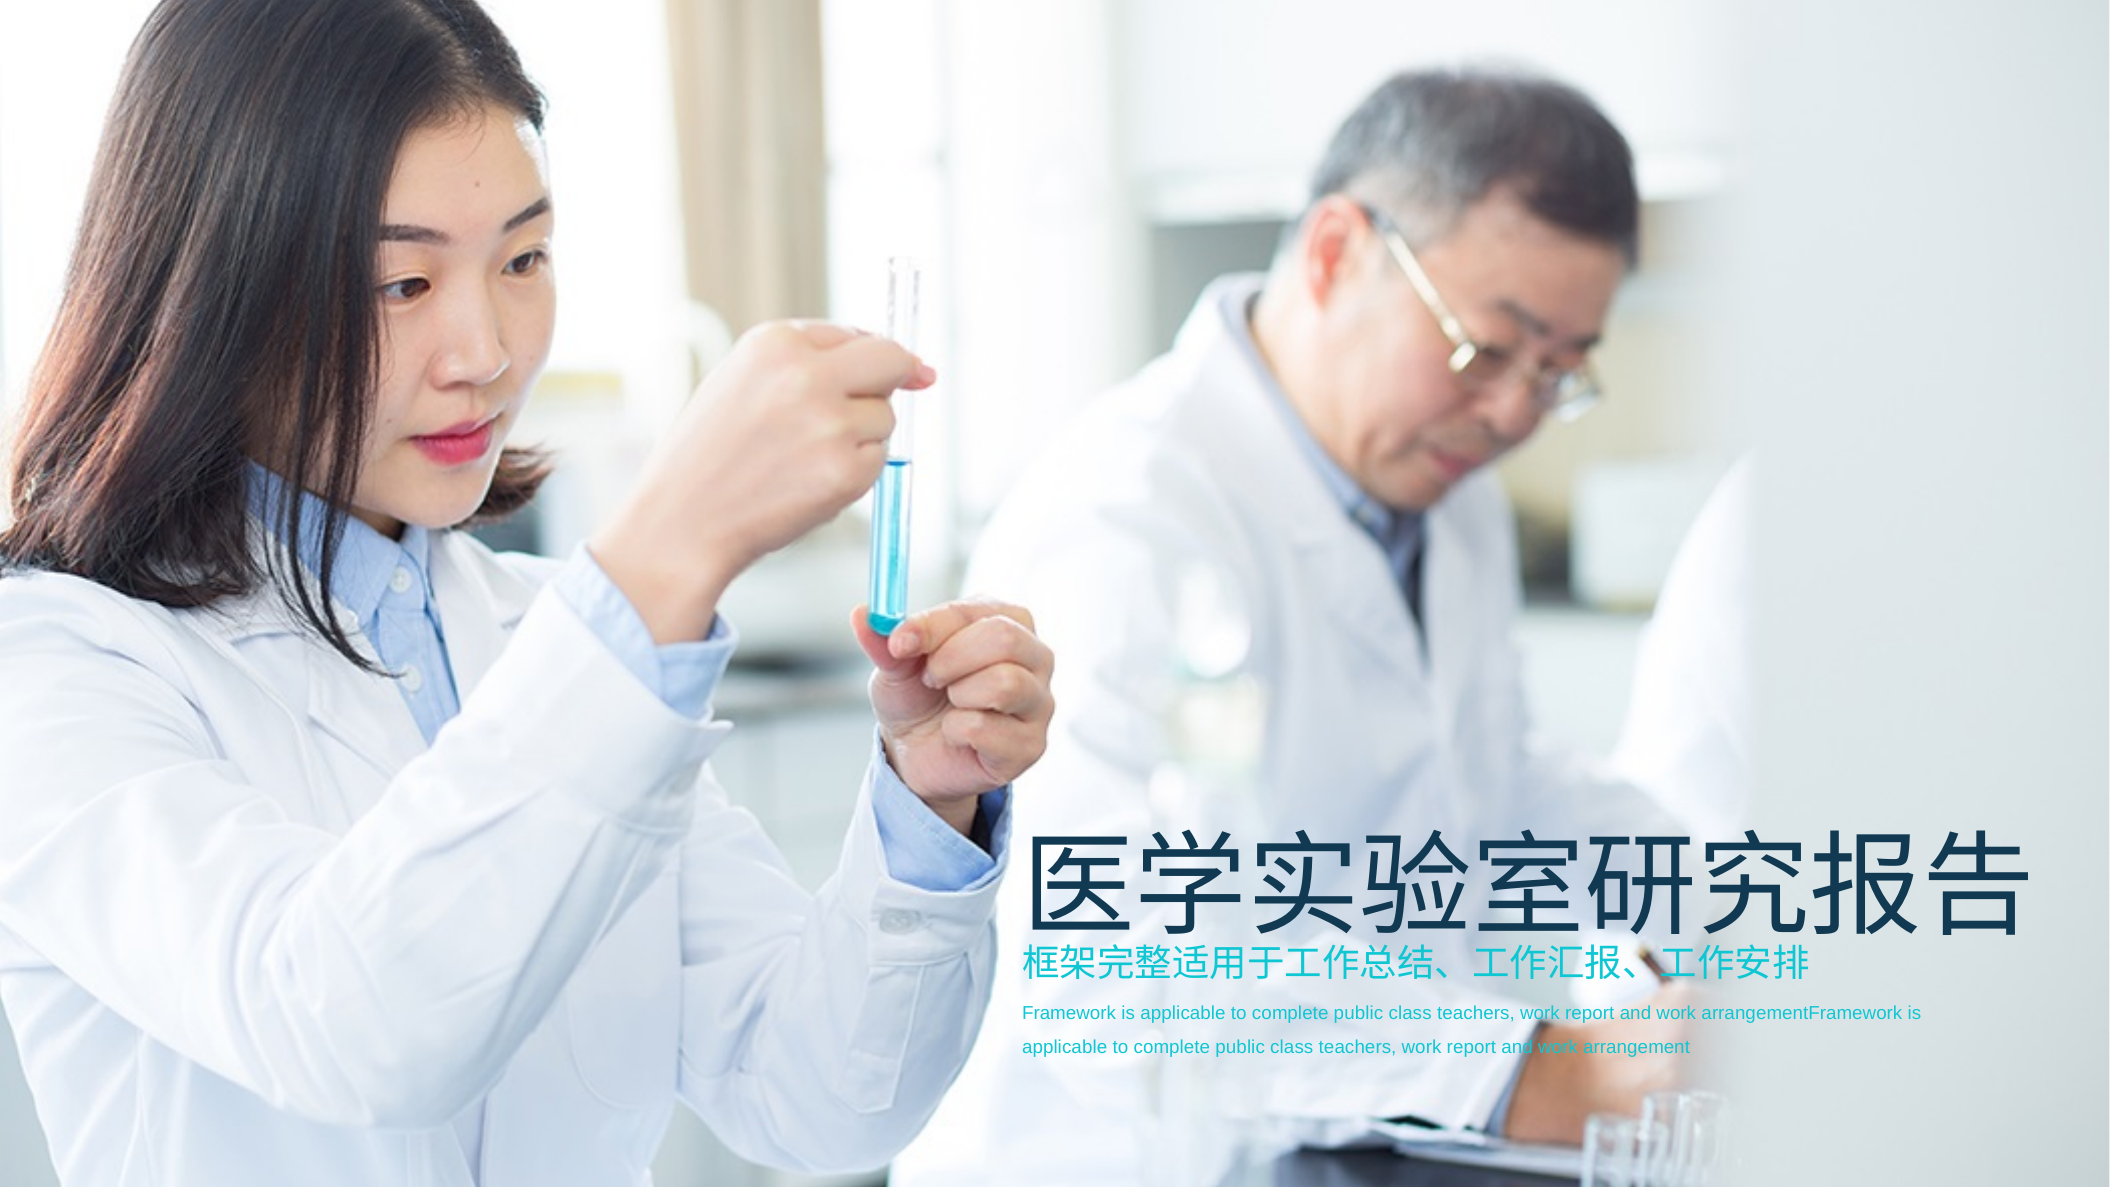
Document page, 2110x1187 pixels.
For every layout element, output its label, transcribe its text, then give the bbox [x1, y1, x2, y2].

text_box [0, 0, 2110, 1187]
text_box Framework is applicable to complete public class teachers, work report and work arrangementFramework is applicable to complete public class teachers, work report and work arrangement [1007, 982, 2024, 1065]
text_box 医学实验室研究报告 [1007, 805, 2059, 956]
text_box 框架完整适用于工作总结、工作汇报、工作安排 [1007, 932, 1886, 982]
